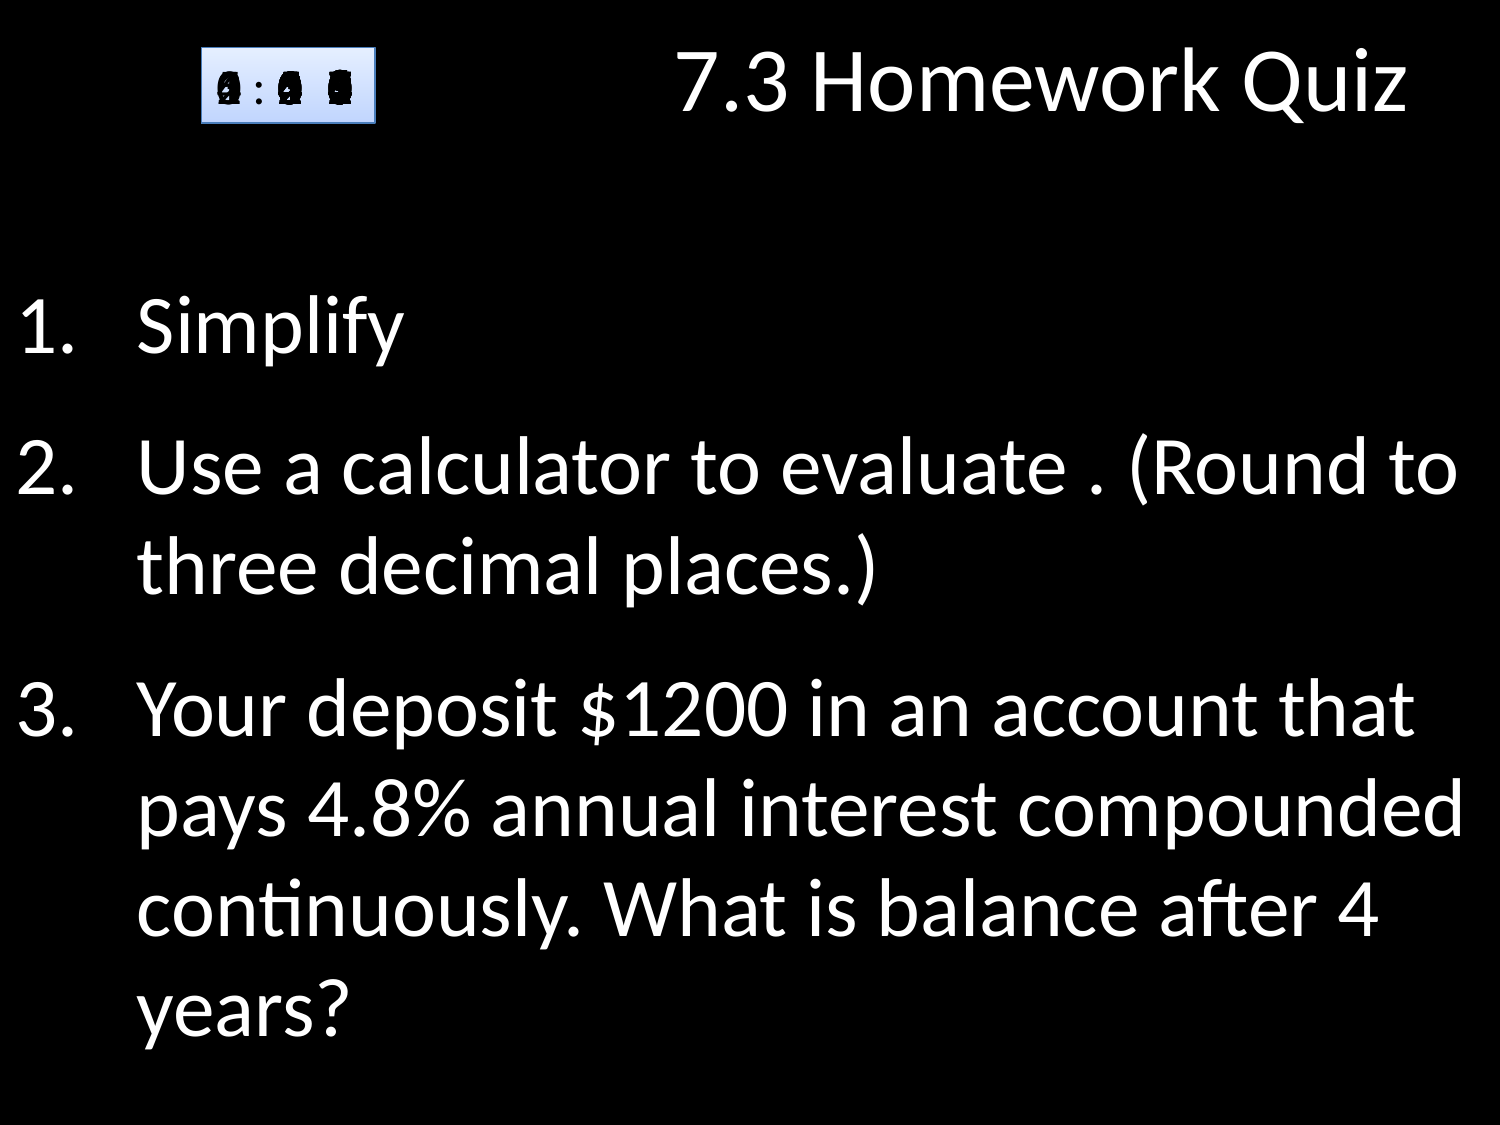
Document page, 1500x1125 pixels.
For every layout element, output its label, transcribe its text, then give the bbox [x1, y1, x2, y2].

text_box 0 [262, 47, 312, 123]
title 7.3 Homework Quiz [75, 0, 1425, 150]
text_box 0 [201, 47, 252, 123]
text_box [201, 47, 376, 124]
text_box : [252, 47, 262, 123]
text_box 9 [312, 47, 363, 123]
